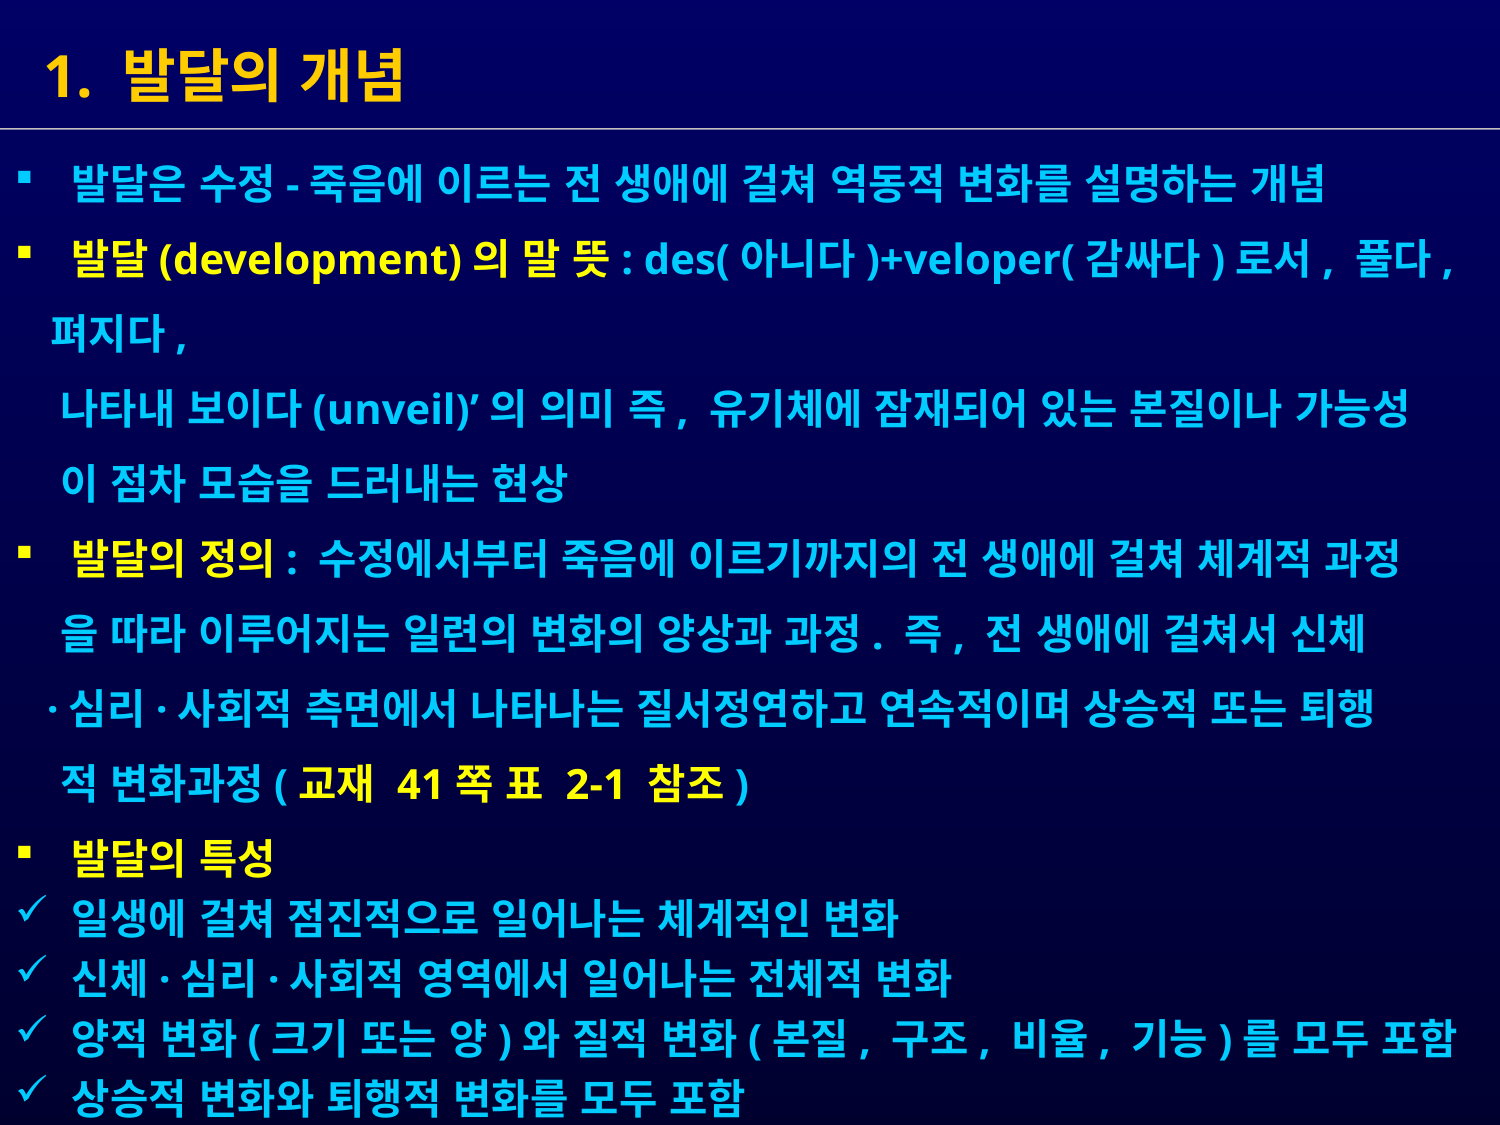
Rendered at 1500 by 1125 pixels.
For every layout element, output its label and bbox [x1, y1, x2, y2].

text_box [0, 31, 1500, 1118]
